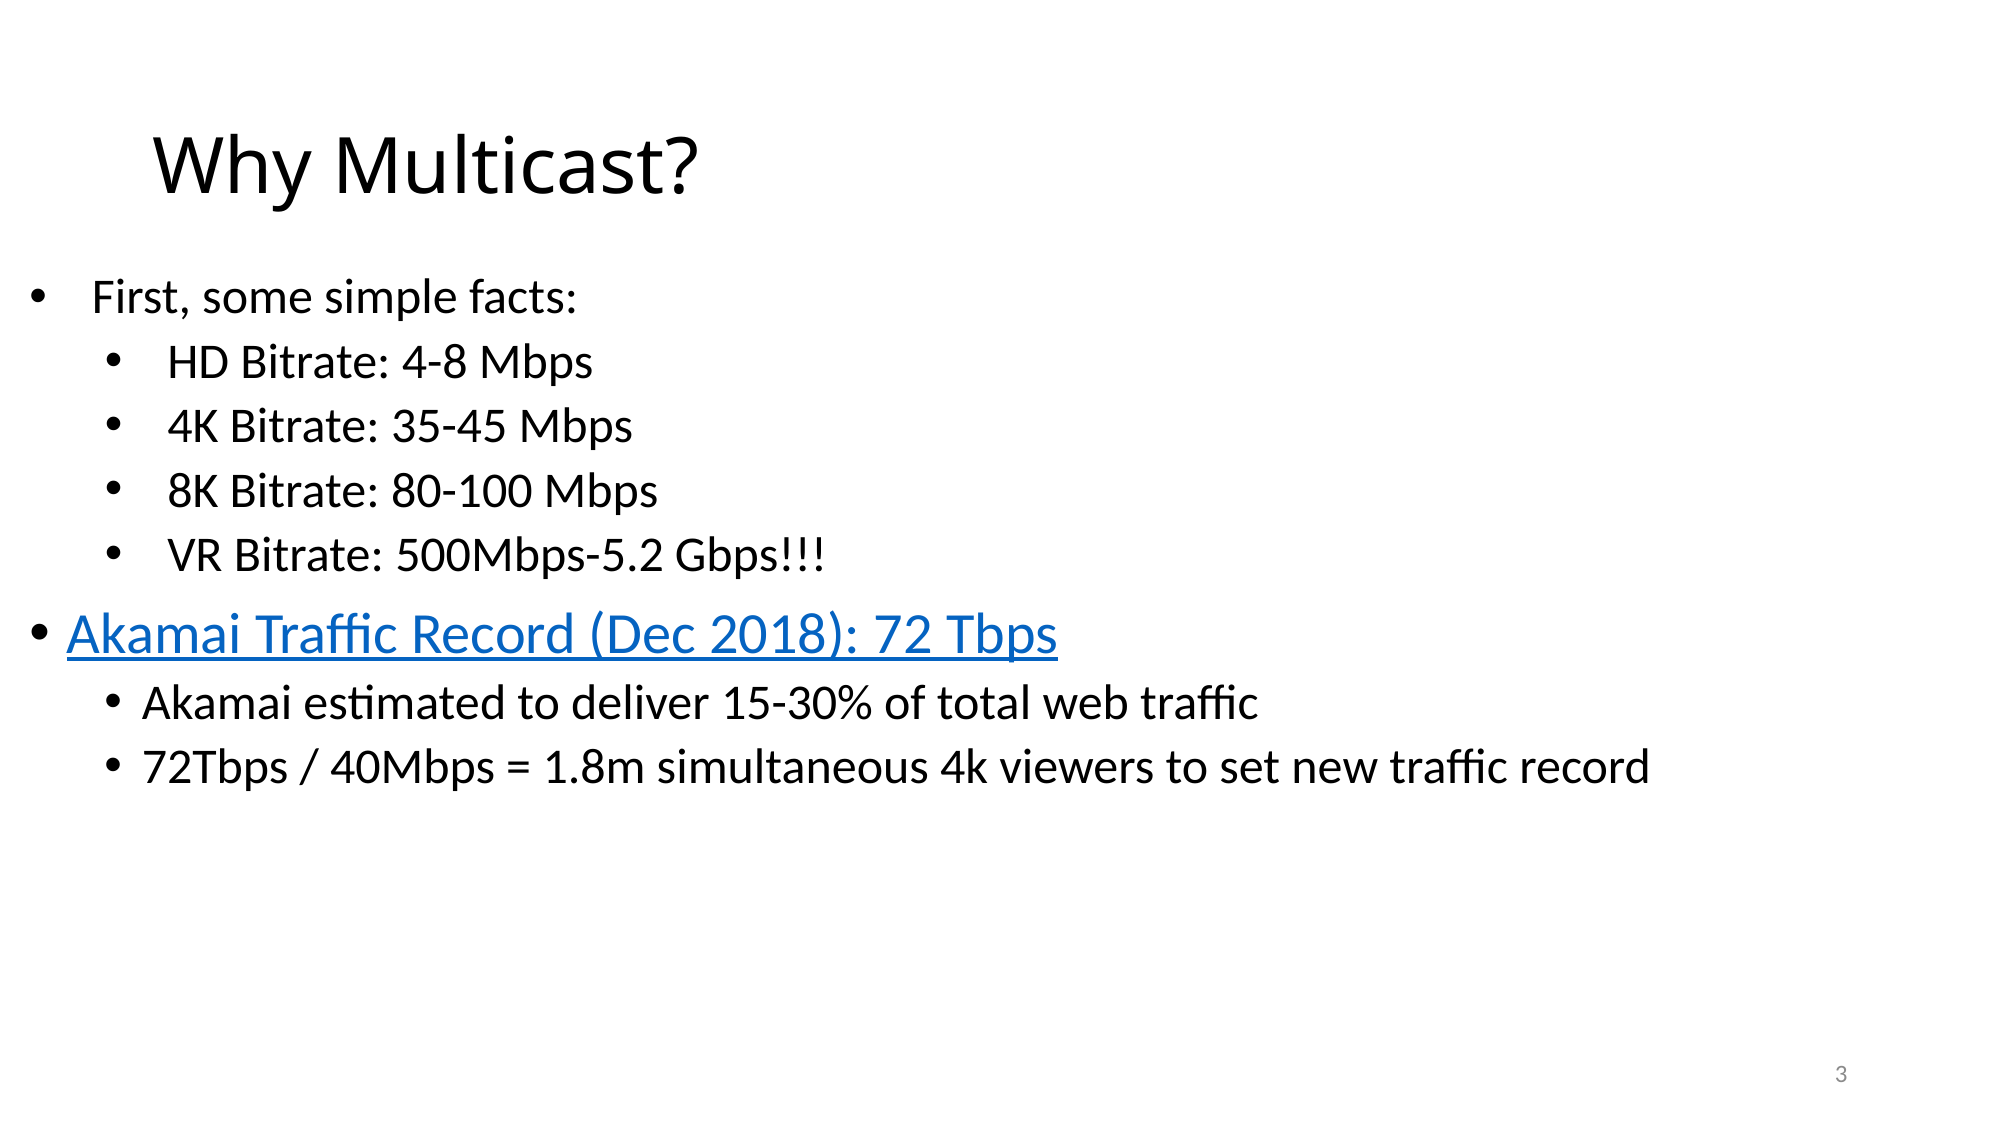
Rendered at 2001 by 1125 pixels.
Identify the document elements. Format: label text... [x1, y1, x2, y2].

list First, some simple facts: HD Bitrate: 4-8 Mbps 4K Bitrate: 35-45 Mbps 8K Bitrate: 80-100 Mbps VR Bitrate: 500Mbps-5.2 Gbps!!! Akamai Traffic Record (Dec 2018): 72 Tbps Akamai estimated to deliver 15-30% of total web traffic 72Tbps / 40Mbps = 1.8m simultaneous 4k viewers to set new traffic record [14, 263, 1975, 983]
title Why Multicast? [137, 59, 1863, 263]
slide_number 3 [1412, 1042, 1863, 1103]
